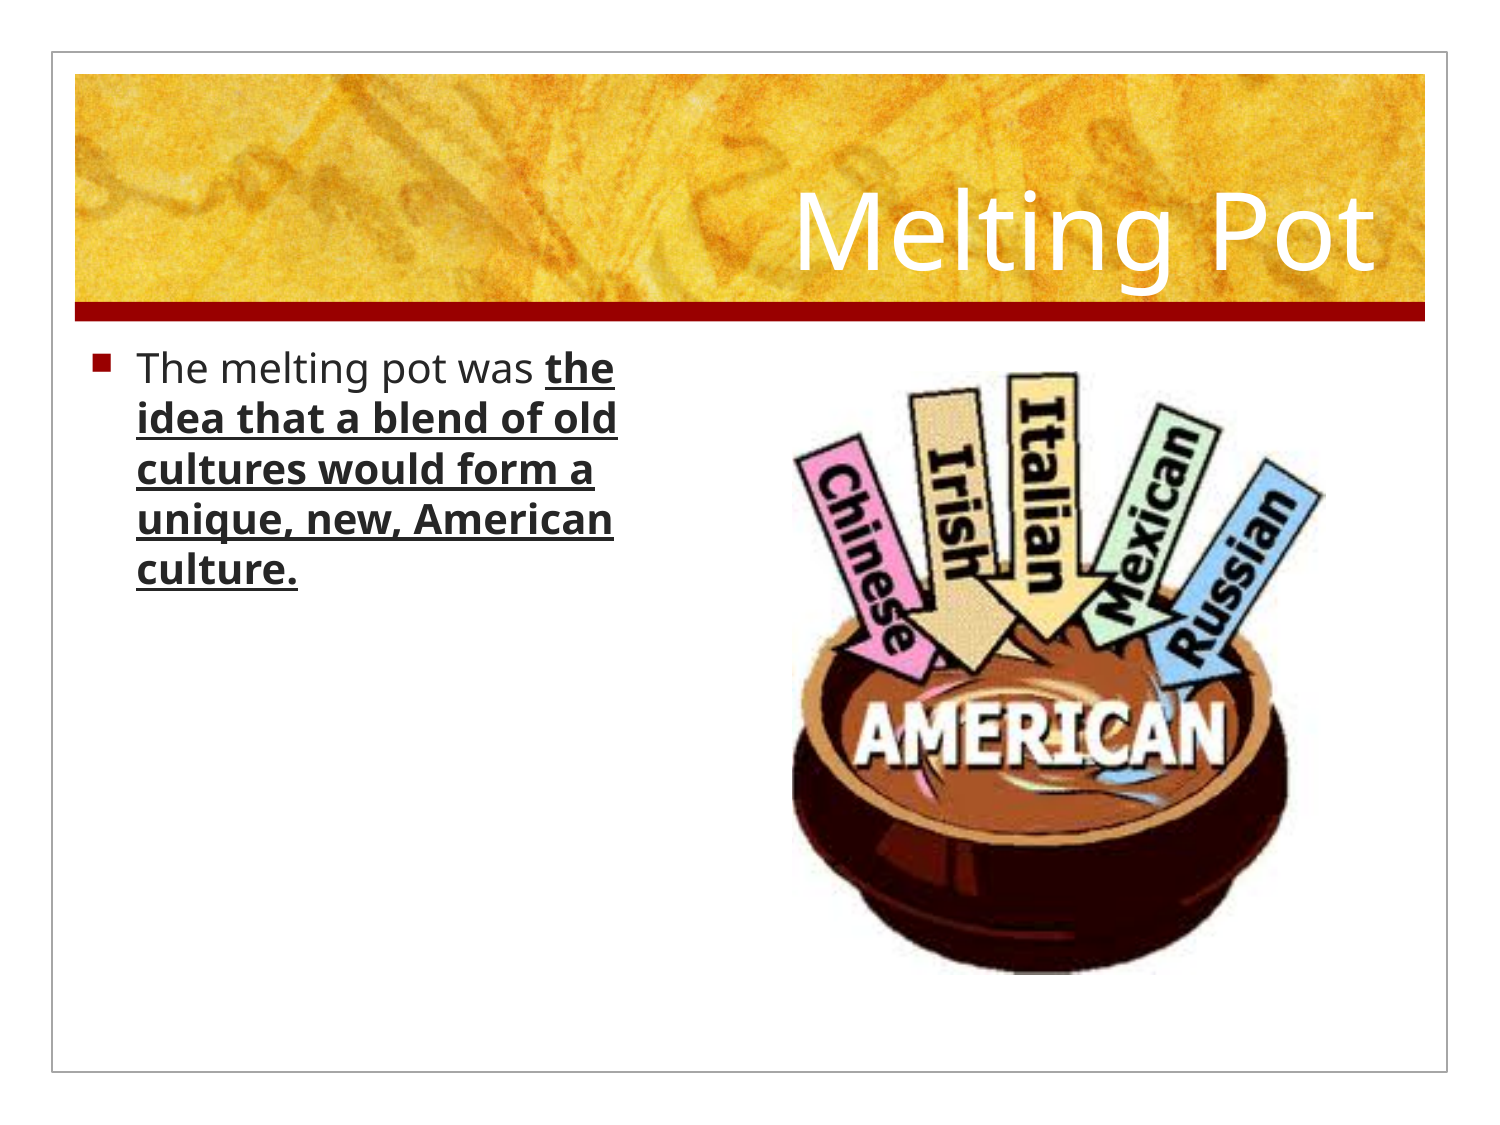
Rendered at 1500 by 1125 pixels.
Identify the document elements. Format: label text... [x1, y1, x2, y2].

picture [75, 74, 1425, 301]
picture [791, 370, 1326, 976]
title Melting Pot [108, 74, 1392, 292]
list The melting pot was the idea that a blend of old cultures would form a unique, new, American culture. [75, 334, 720, 1078]
